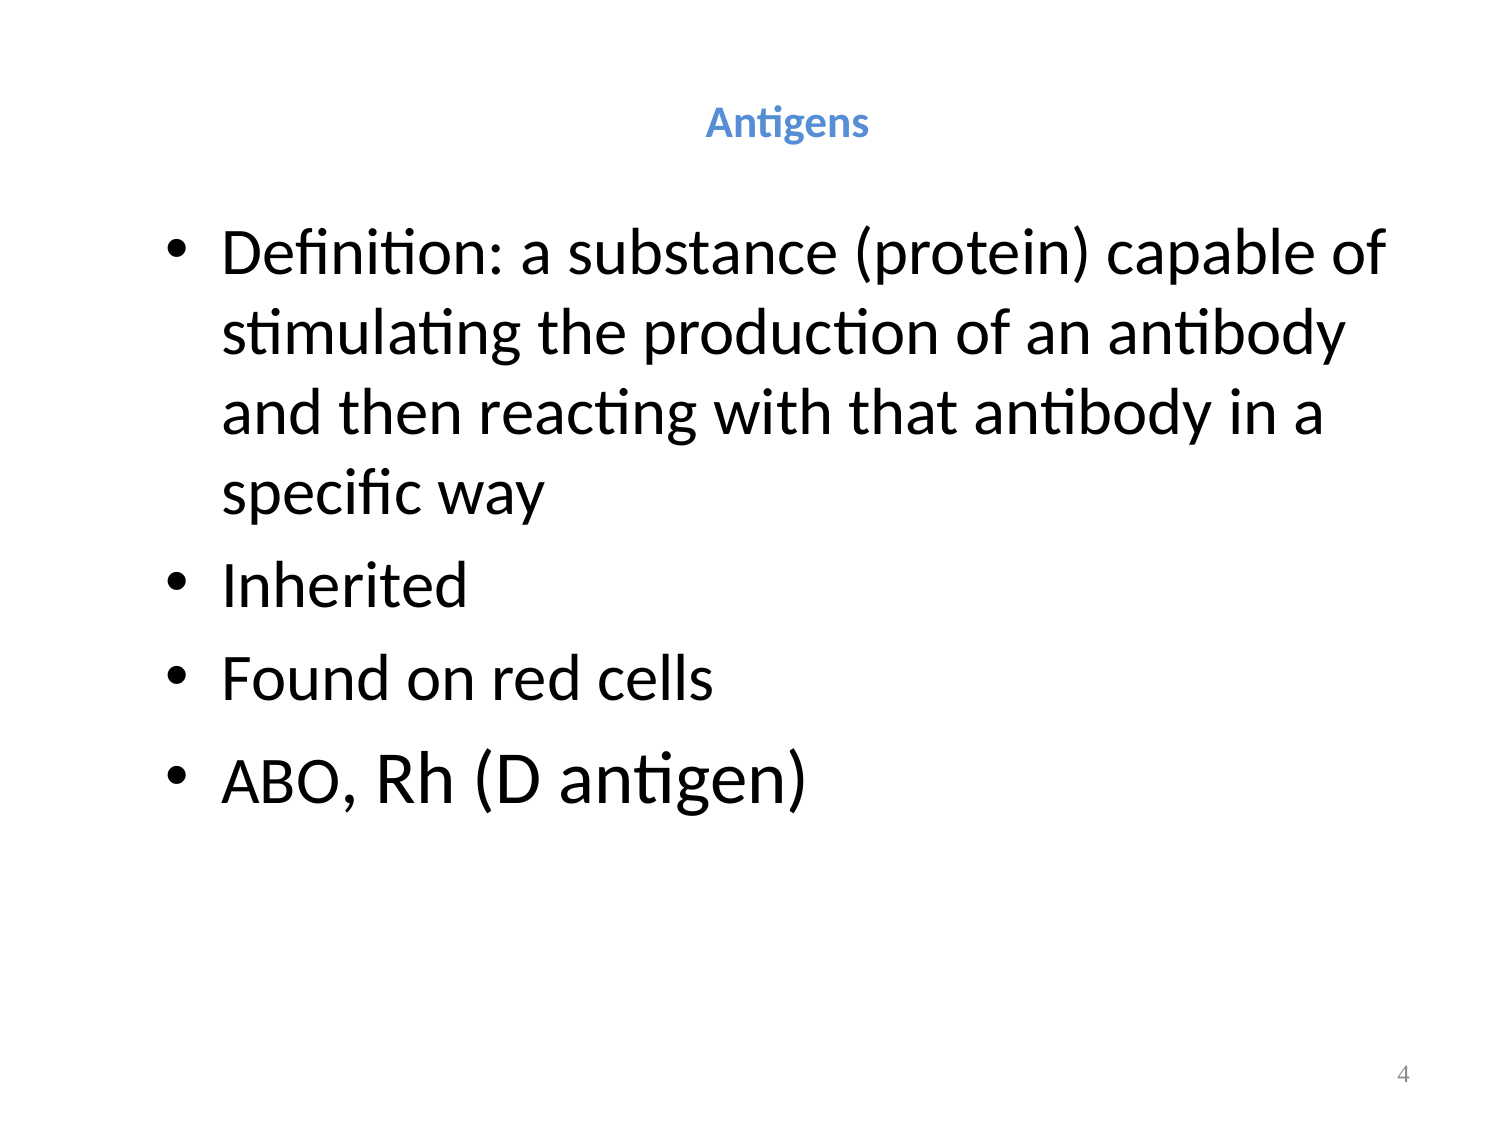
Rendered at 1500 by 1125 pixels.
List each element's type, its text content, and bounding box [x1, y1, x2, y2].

list Definition: a substance (protein) capable of stimulating the production of an antibody and then reacting with that antibody in a specific way Inherited Found on red cells ABO, Rh (D antigen) [150, 200, 1425, 1043]
title Antigens [150, 84, 1425, 188]
slide_number 4 [1074, 1042, 1425, 1103]
